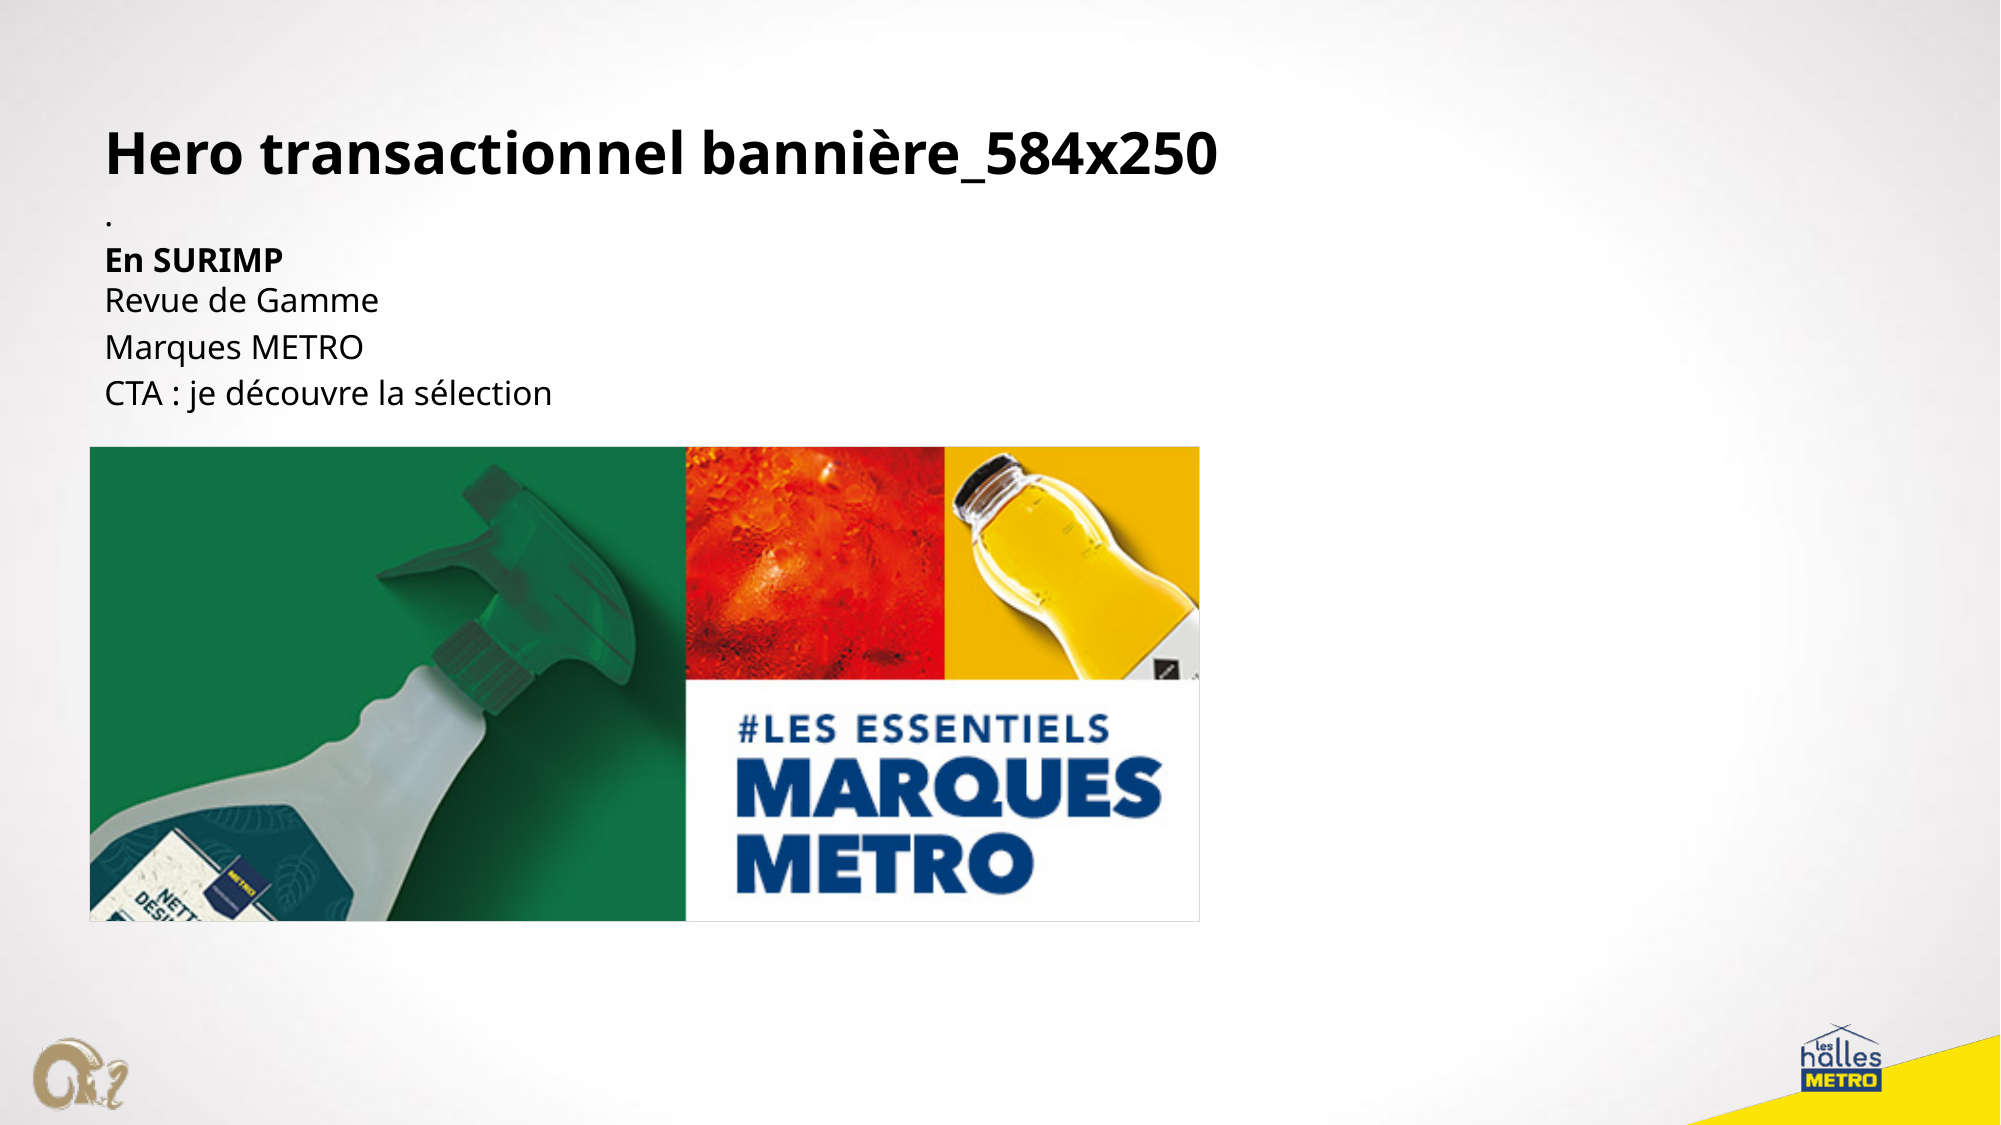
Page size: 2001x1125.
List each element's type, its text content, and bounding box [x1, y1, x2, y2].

text_box Hero transactionnel bannière_584x250 . En SURIMP Revue de Gamme Marques METRO CTA : je découvre la sélection [89, 108, 1824, 1011]
picture [0, 0, 2001, 1125]
